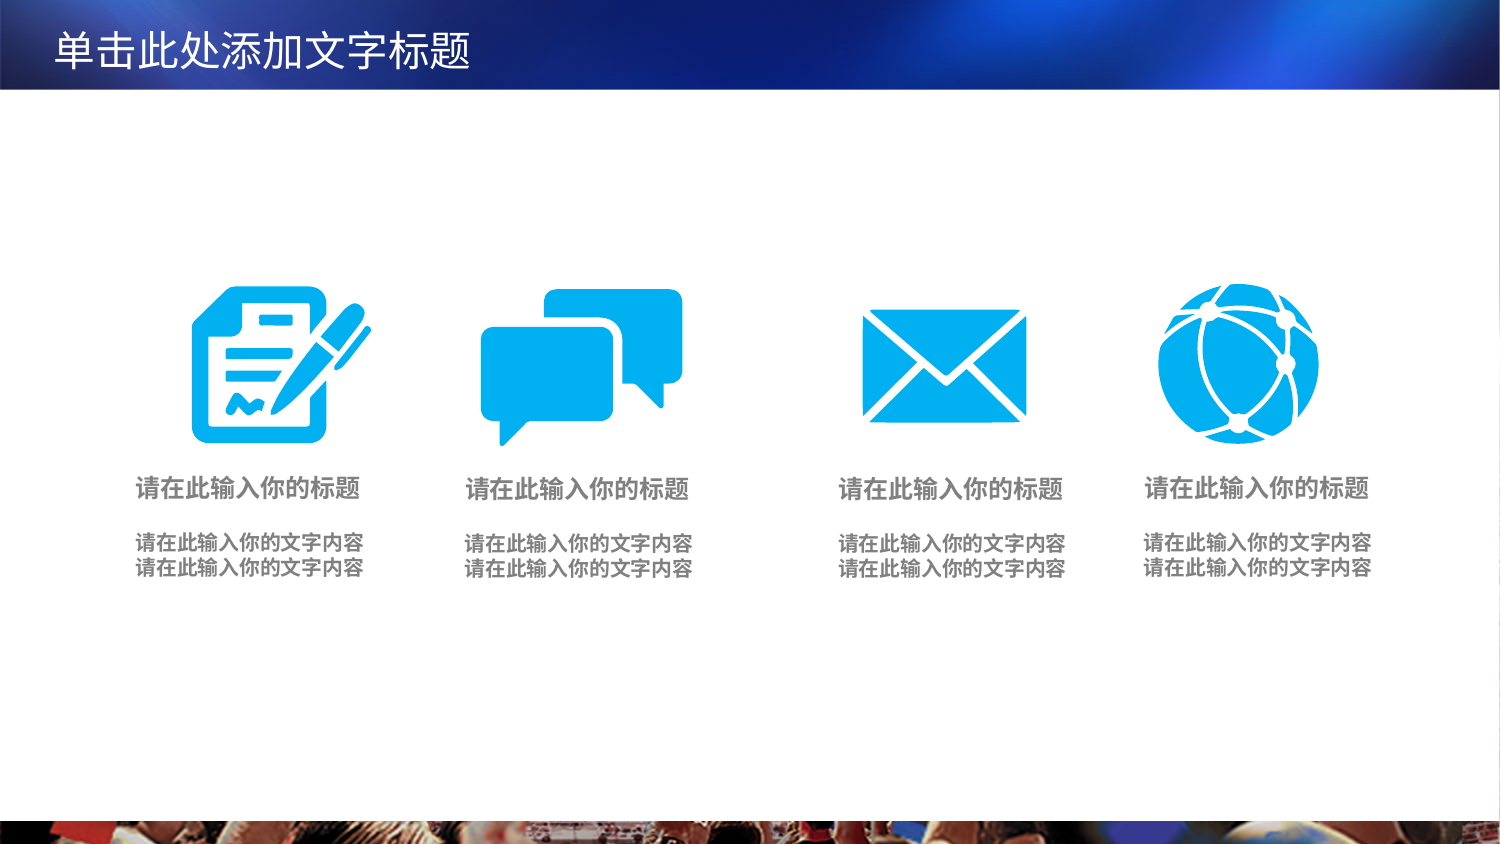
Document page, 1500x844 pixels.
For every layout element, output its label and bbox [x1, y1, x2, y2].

text_box [191, 286, 372, 444]
slide_number [1074, 782, 1425, 827]
picture [0, 0, 1500, 89]
text_box [1157, 283, 1323, 447]
text_box [862, 309, 1027, 424]
text_box [119, 464, 380, 587]
text_box [480, 288, 683, 447]
picture [0, 821, 1500, 844]
text_box [822, 466, 1083, 588]
text_box [448, 466, 709, 588]
text_box [1127, 464, 1389, 587]
